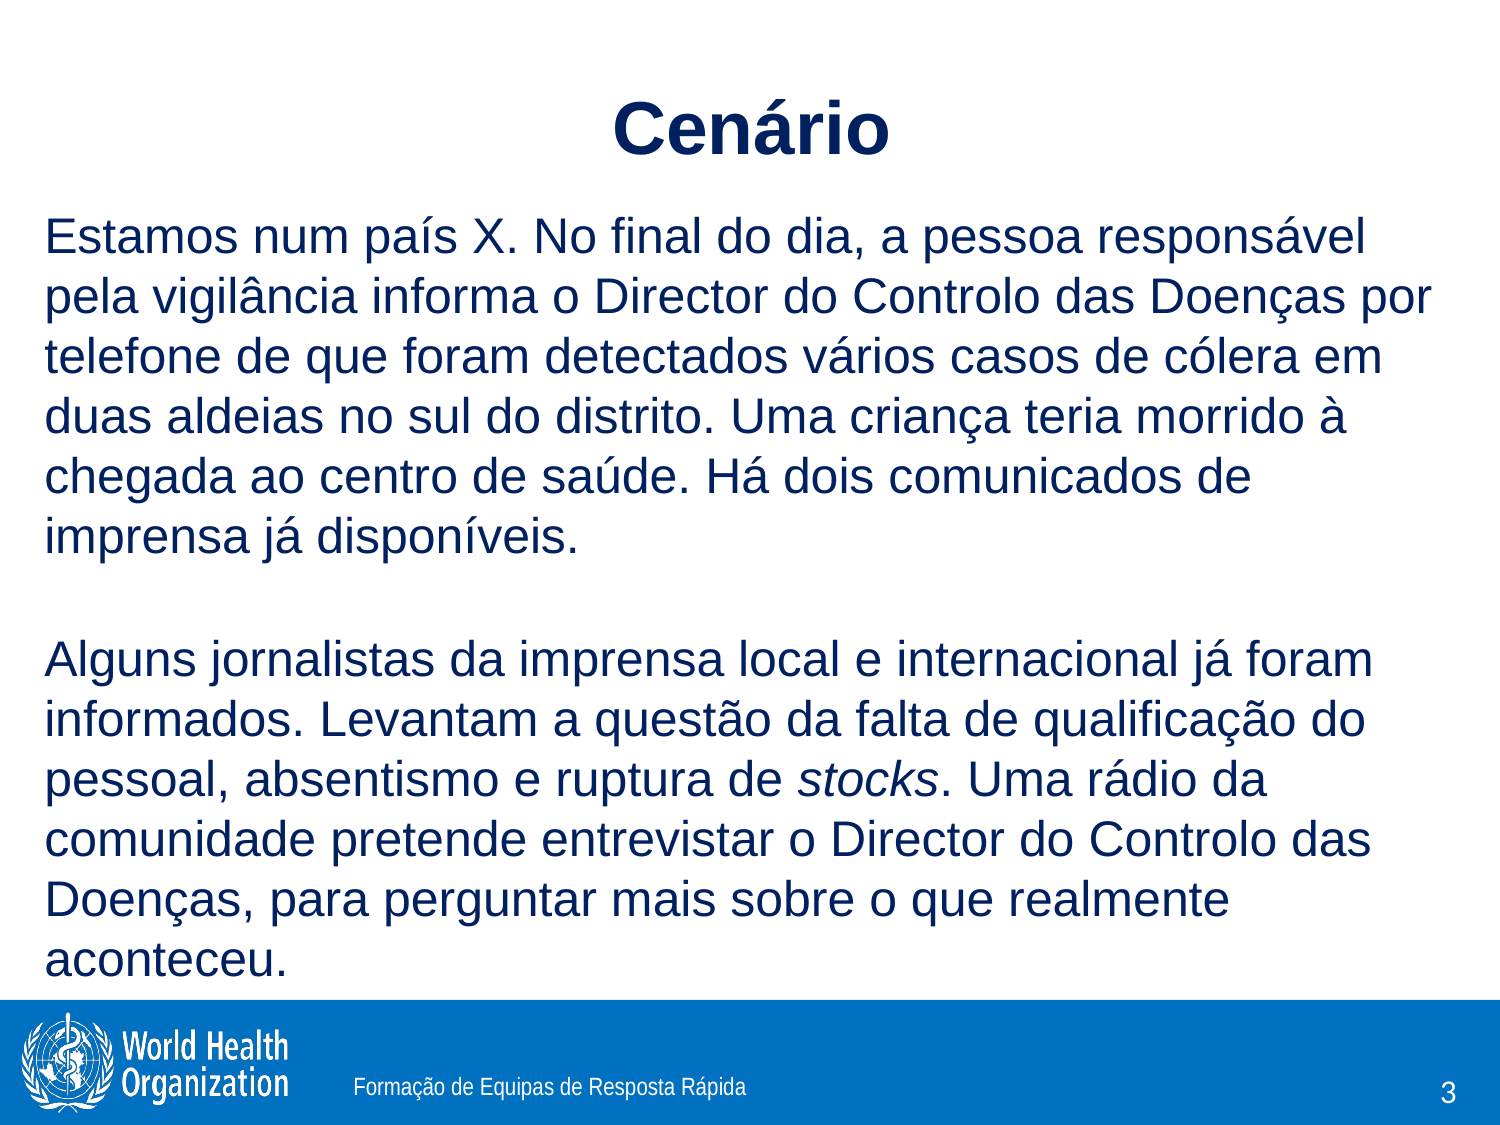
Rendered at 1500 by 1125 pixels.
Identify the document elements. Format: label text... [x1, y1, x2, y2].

list Estamos num país X. No final do dia, a pessoa responsável pela vigilância informa o Director do Controlo das Doenças por telefone de que foram detectados vários casos de cólera em duas aldeias no sul do distrito. Uma criança teria morrido à chegada ao centro de saúde. Há dois comunicados de imprensa já disponíveis. Alguns jornalistas da imprensa local e internacional já foram informados. Levantam a questão da falta de qualificação do pessoal, absentismo e ruptura de stocks. Uma rádio da comunidade pretende entrevistar o Director do Controlo das Doenças, para perguntar mais sobre o que realmente aconteceu. [29, 196, 1483, 1012]
title Cenário [76, 30, 1427, 196]
picture [21, 1012, 288, 1113]
